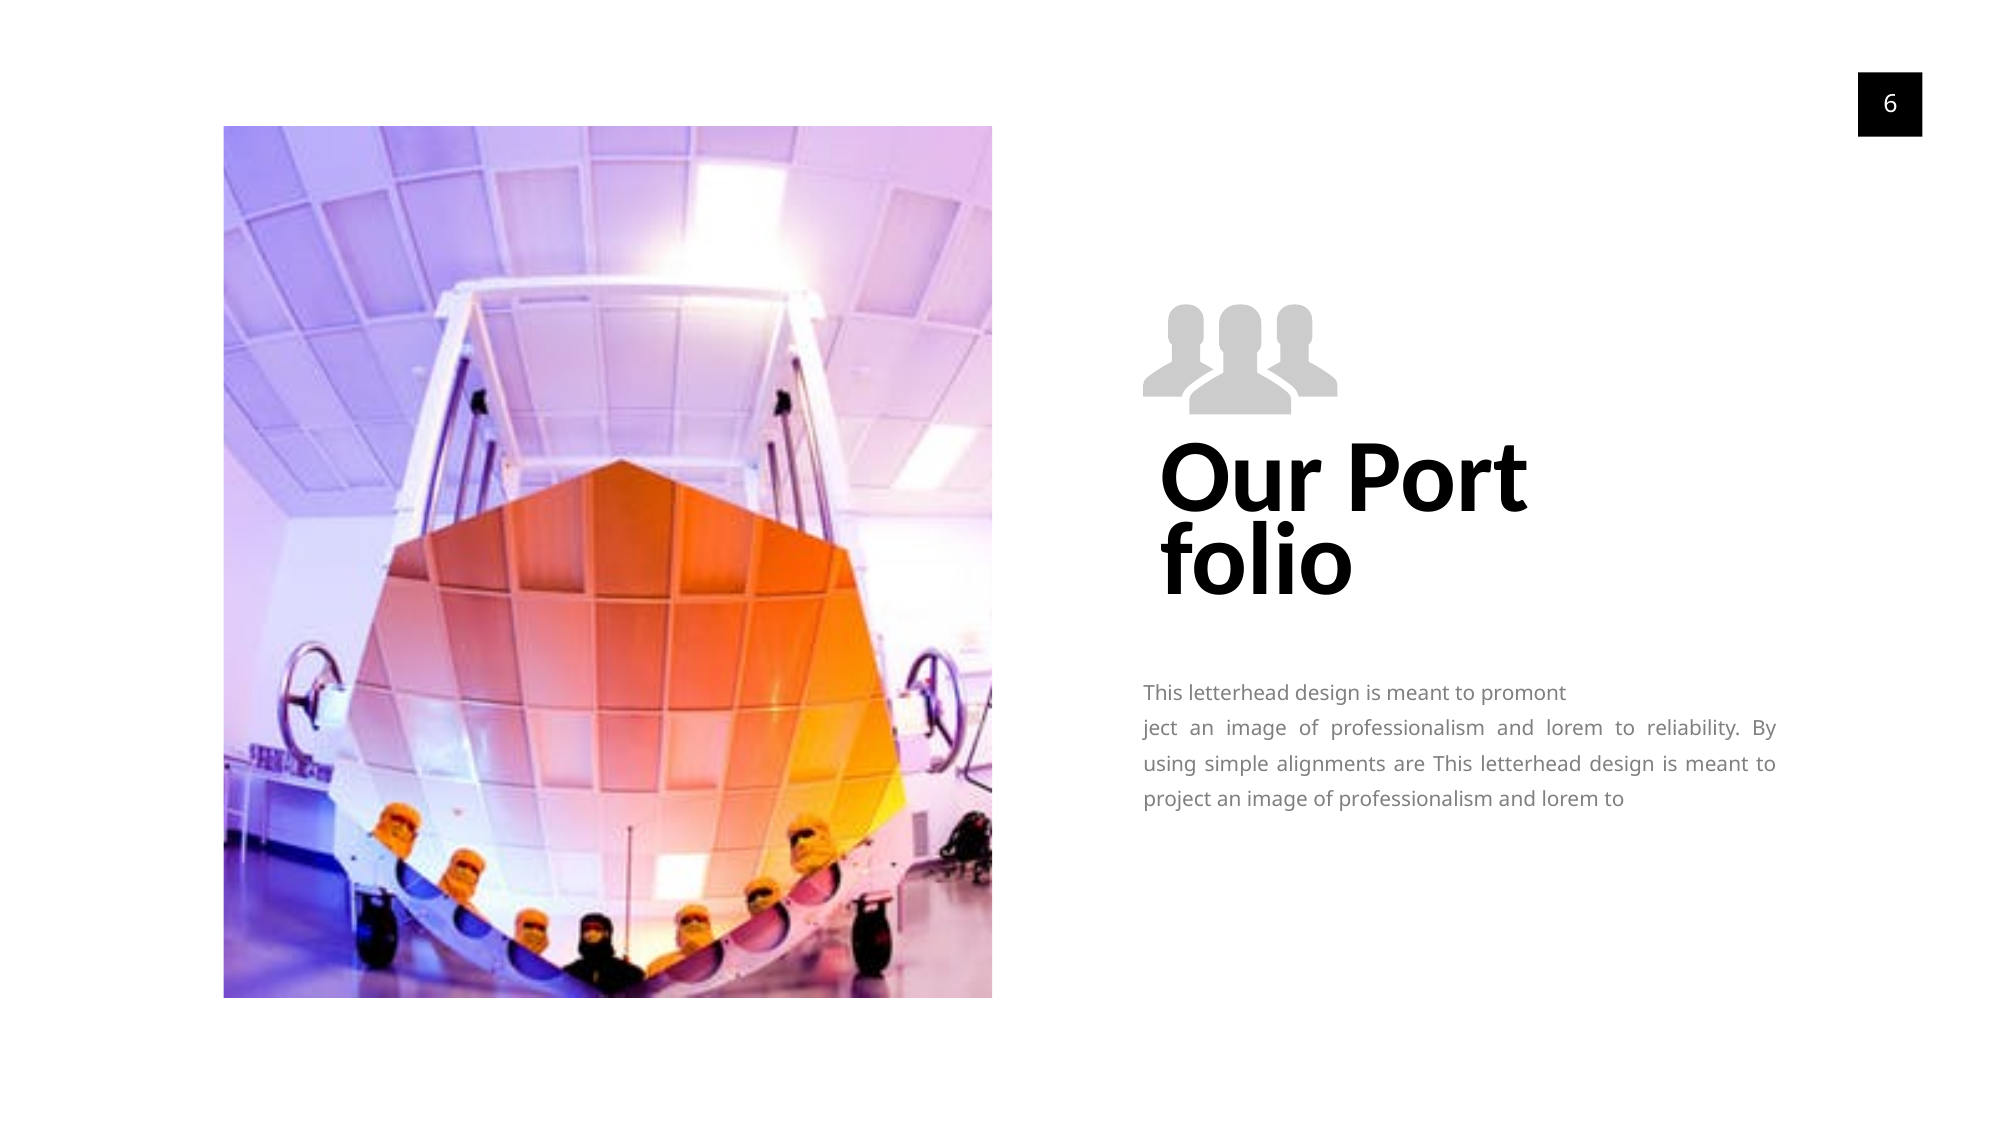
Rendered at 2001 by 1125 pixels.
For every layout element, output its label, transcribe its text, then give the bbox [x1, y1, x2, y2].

picture [223, 126, 993, 999]
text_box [1143, 304, 1777, 821]
slide_number 6 [1854, 78, 1927, 130]
